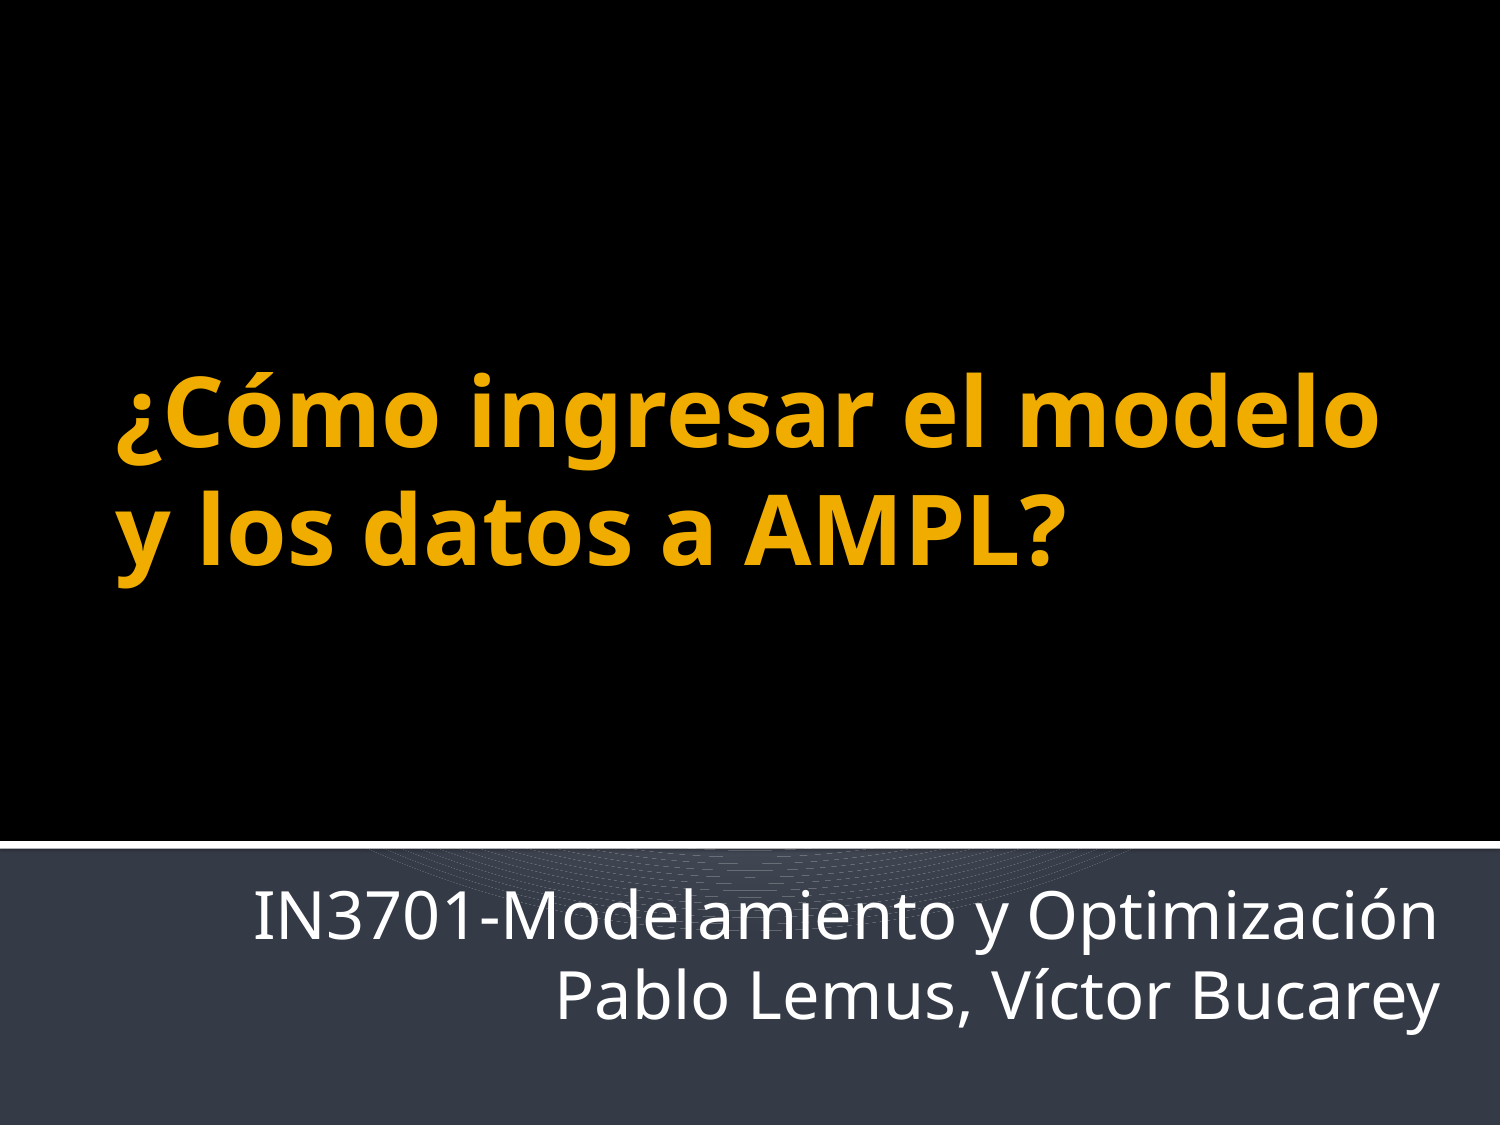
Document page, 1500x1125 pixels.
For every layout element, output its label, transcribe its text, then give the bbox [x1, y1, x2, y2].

title ¿Cómo ingresar el modelo y los datos a AMPL? [100, 349, 1426, 625]
subtitle IN3701-Modelamiento y Optimización Pablo Lemus, Víctor Bucarey [123, 786, 1449, 1033]
